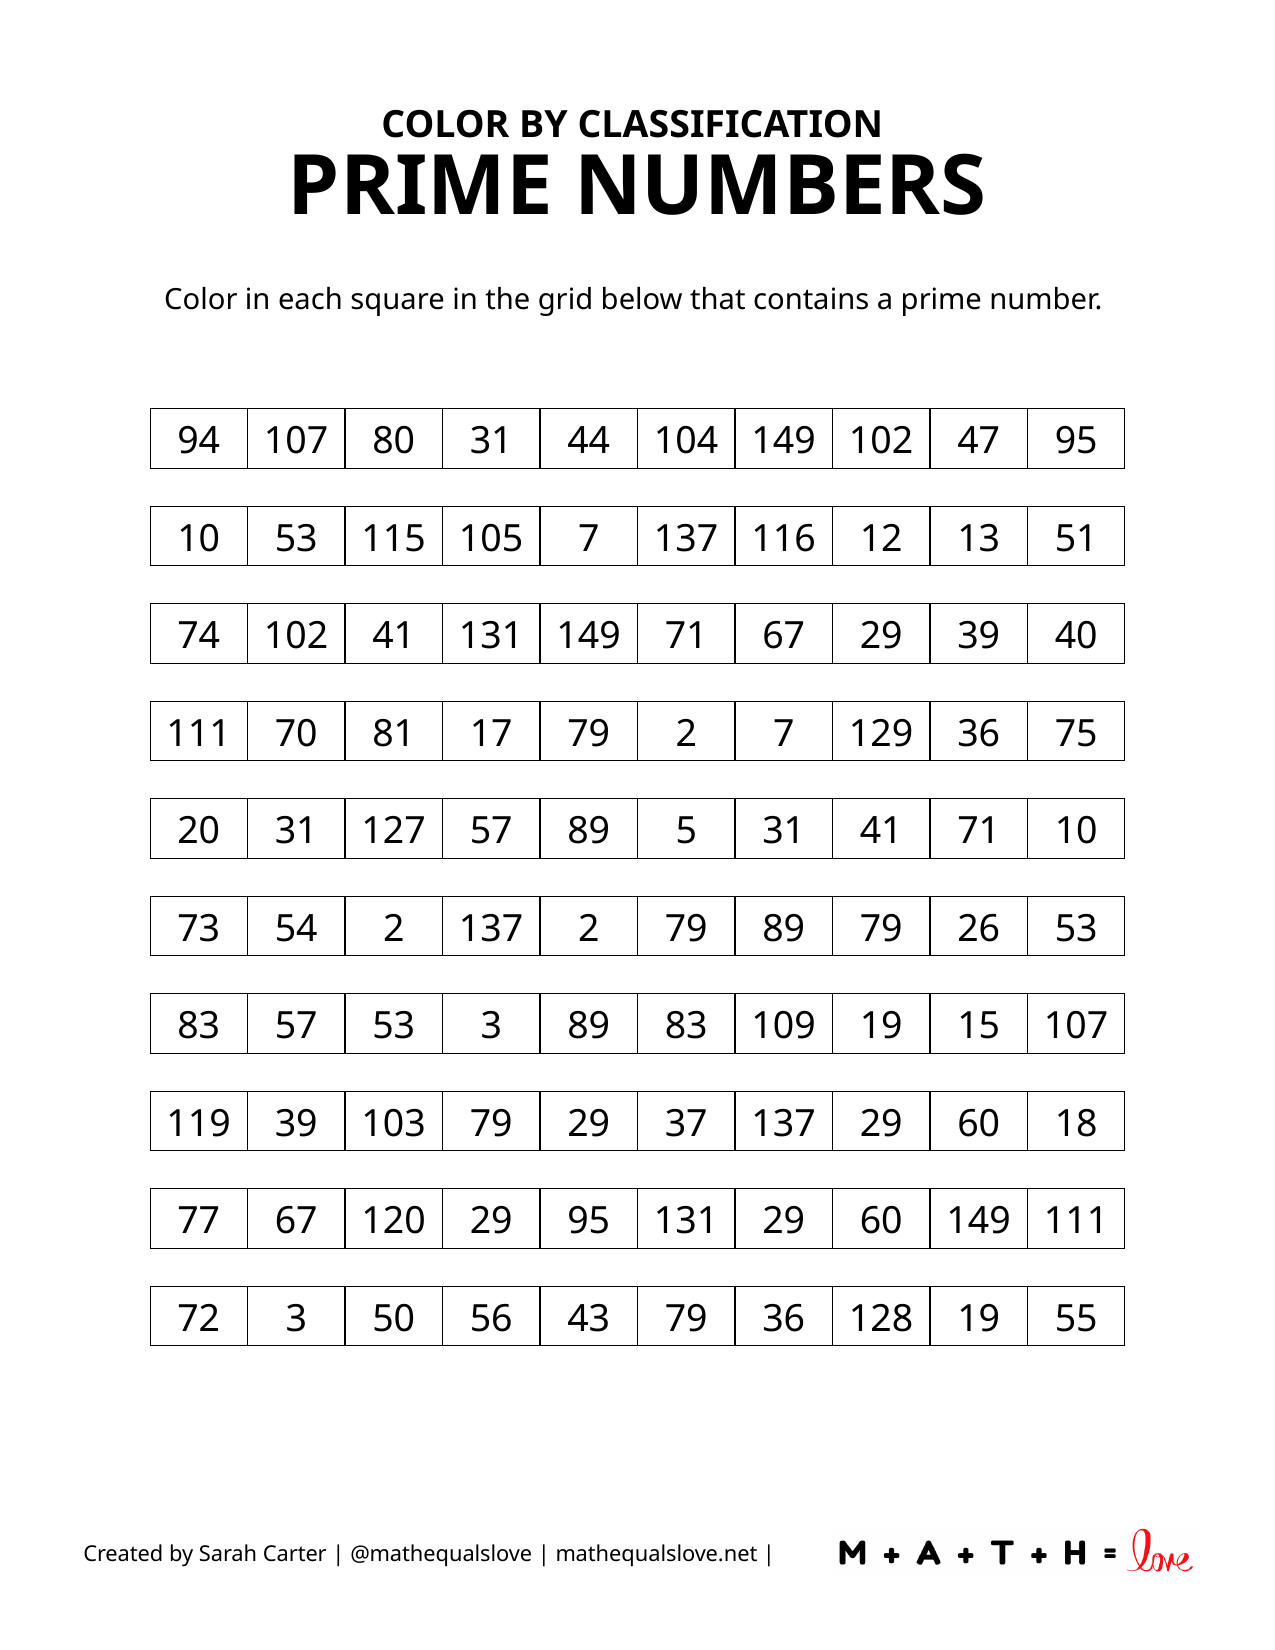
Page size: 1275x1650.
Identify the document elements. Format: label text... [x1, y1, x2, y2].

text_box Color in each square in the grid below that contains a prime number. [130, 273, 1145, 323]
text_box Created by Sarah Carter | @mathequalslove | mathequalslove.net | [68, 1532, 826, 1574]
text_box PRIME NUMBERS [130, 123, 1145, 239]
picture [826, 1525, 1203, 1577]
text_box COLOR BY CLASSIFICATION [130, 93, 1145, 123]
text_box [149, 389, 1126, 1366]
